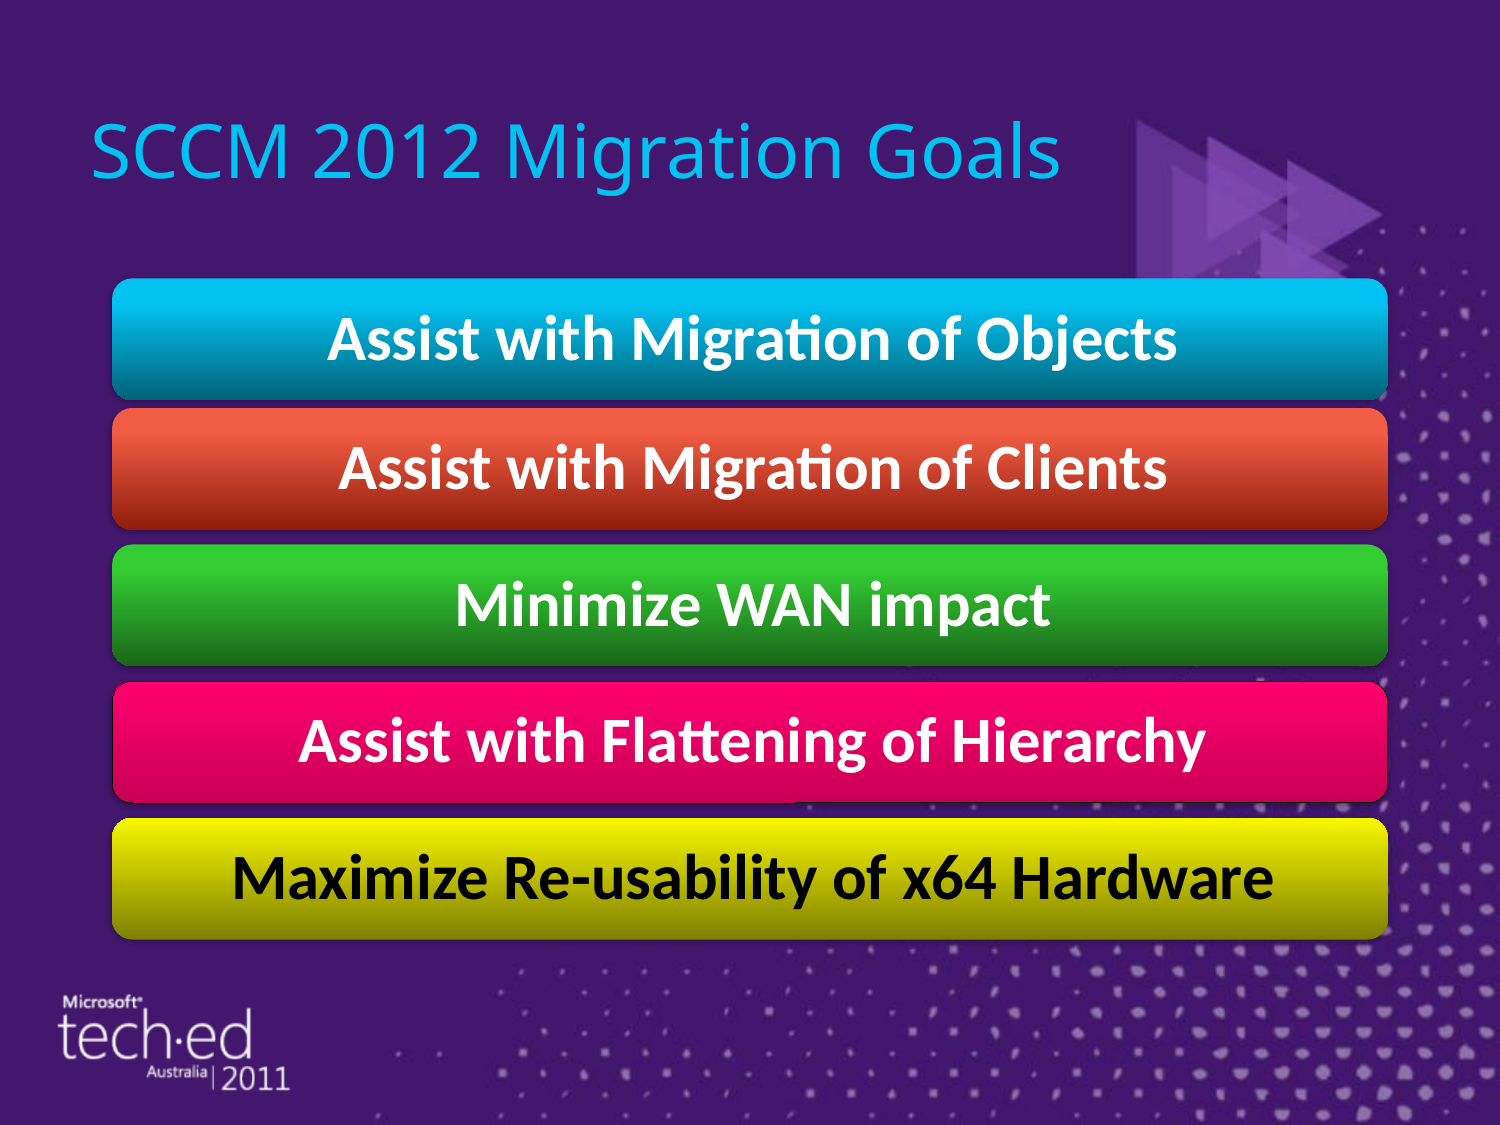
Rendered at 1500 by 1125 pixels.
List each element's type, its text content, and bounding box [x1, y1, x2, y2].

picture [0, 0, 1500, 1125]
title SCCM 2012 Migration Goals [75, 54, 1425, 243]
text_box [111, 266, 1389, 944]
